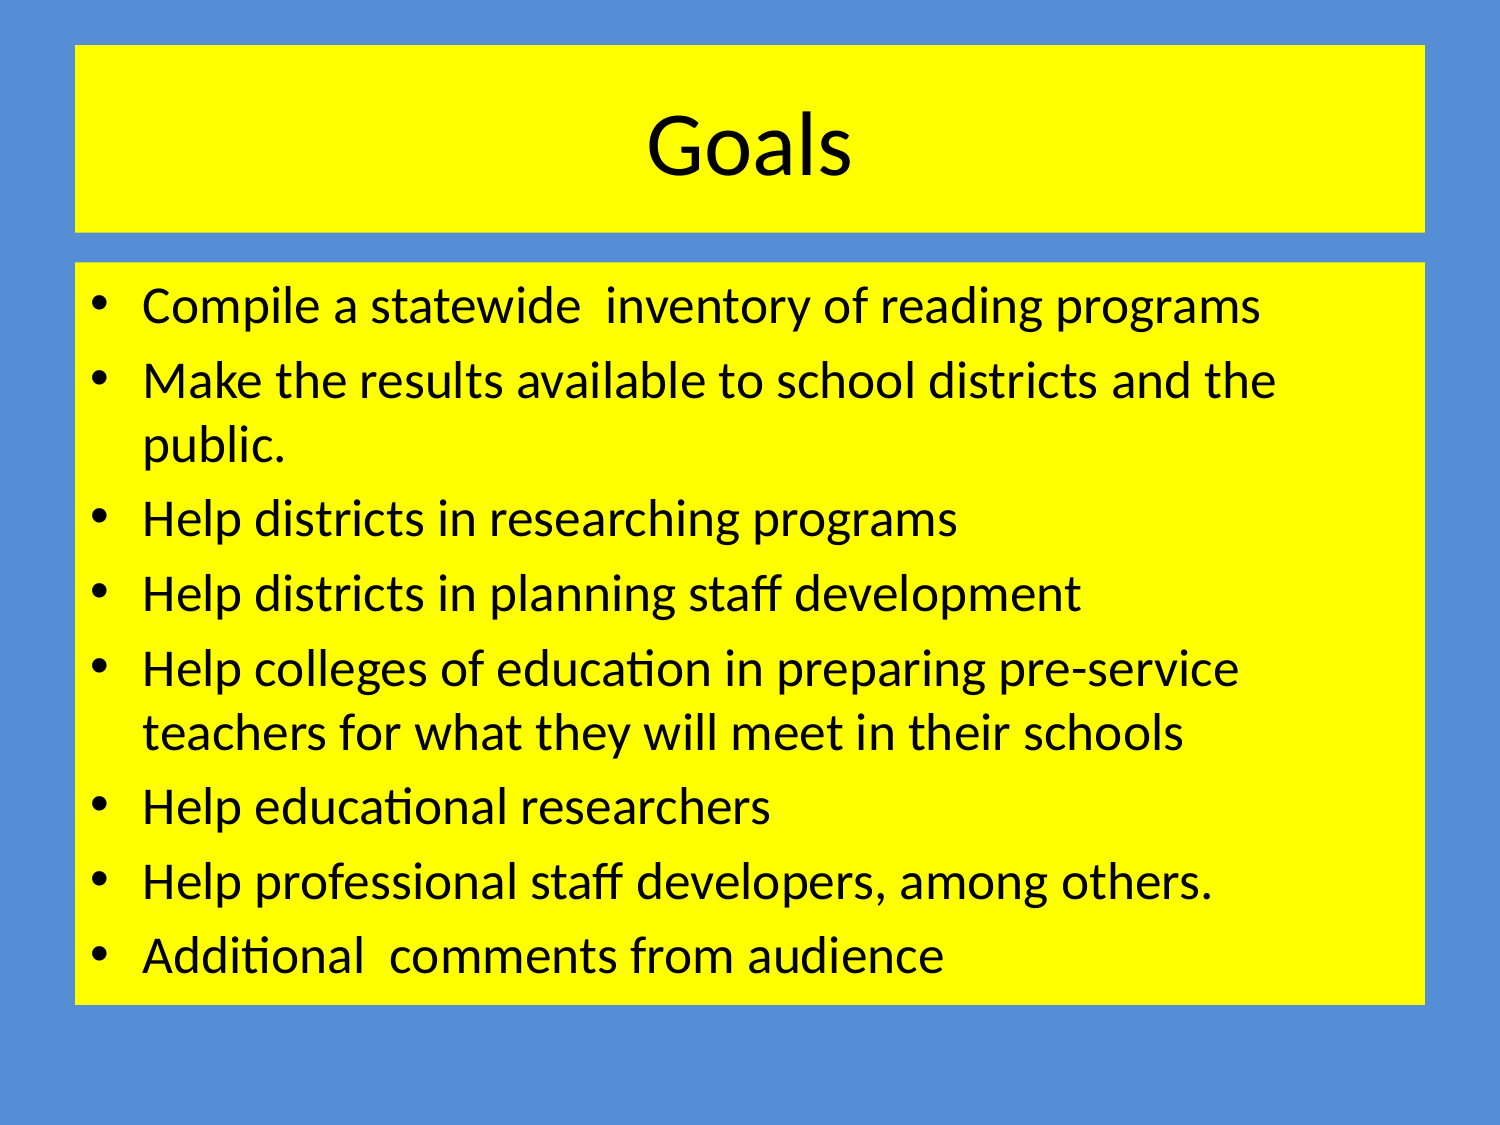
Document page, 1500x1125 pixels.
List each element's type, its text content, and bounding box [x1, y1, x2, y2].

list Compile a statewide inventory of reading programs Make the results available to school districts and the public. Help districts in researching programs Help districts in planning staff development Help colleges of education in preparing pre-service teachers for what they will meet in their schools Help educational researchers Help professional staff developers, among others. Additional comments from audience [75, 262, 1425, 1005]
title Goals [75, 45, 1425, 233]
